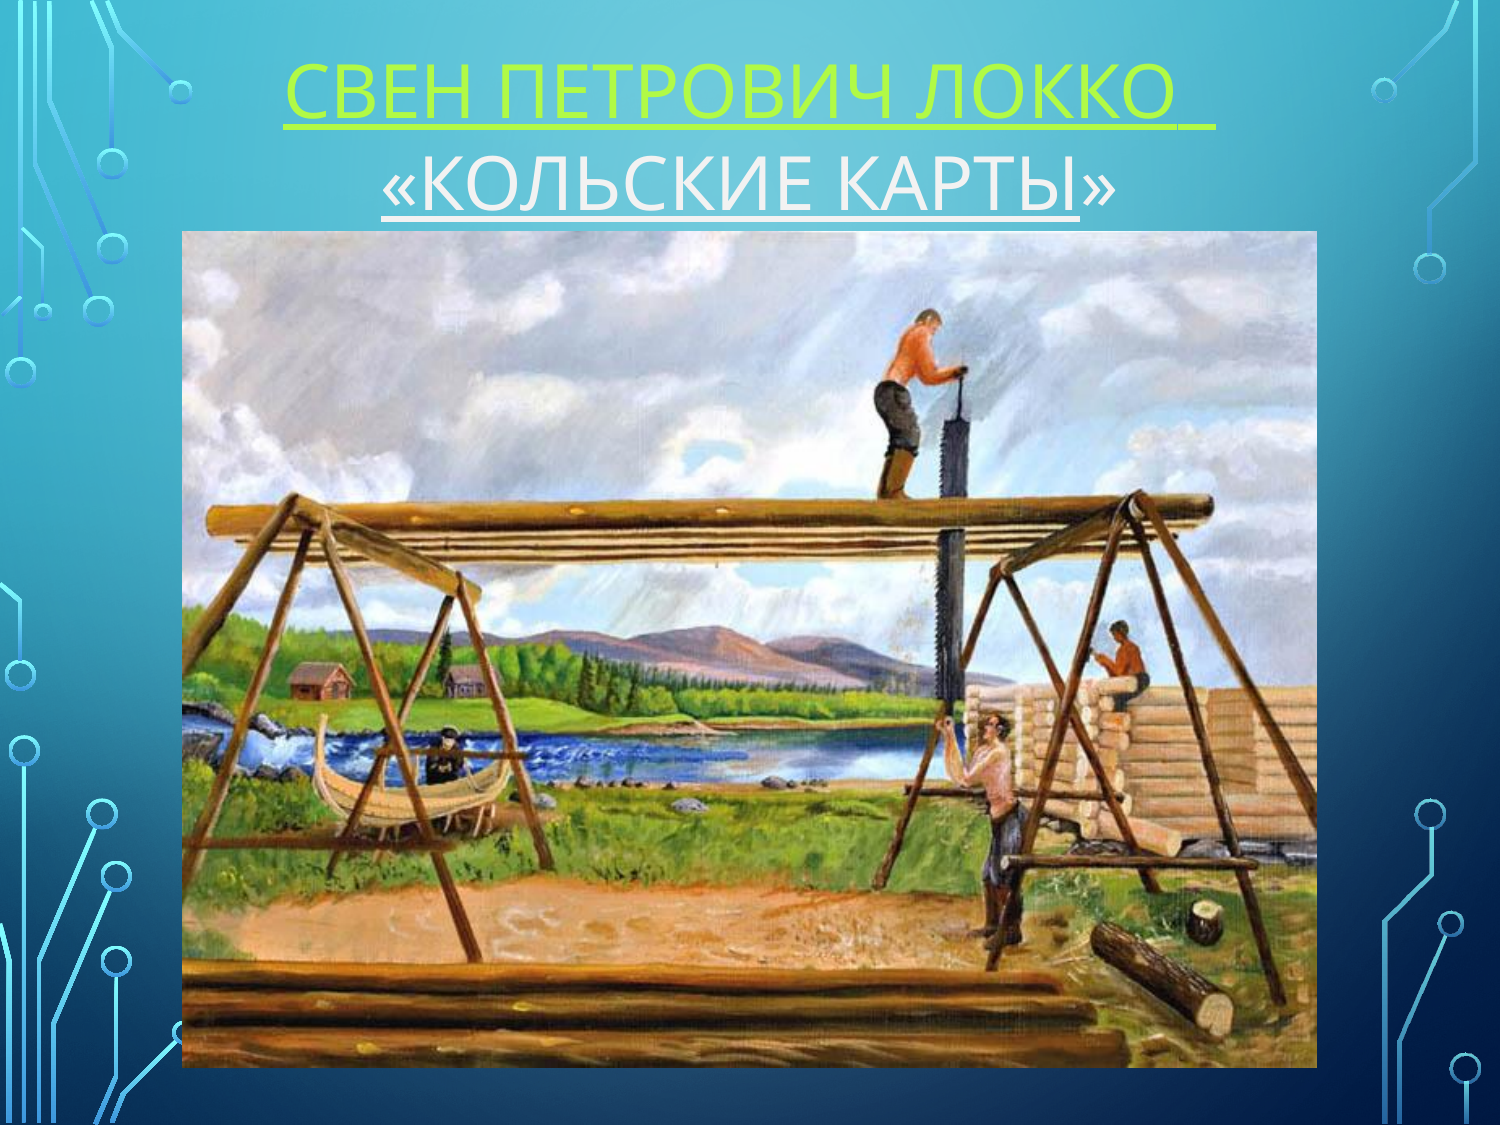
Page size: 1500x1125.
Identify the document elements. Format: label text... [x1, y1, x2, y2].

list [182, 231, 1317, 1068]
title Свен Петрович Локко «Кольские Карты» [140, 42, 1360, 232]
